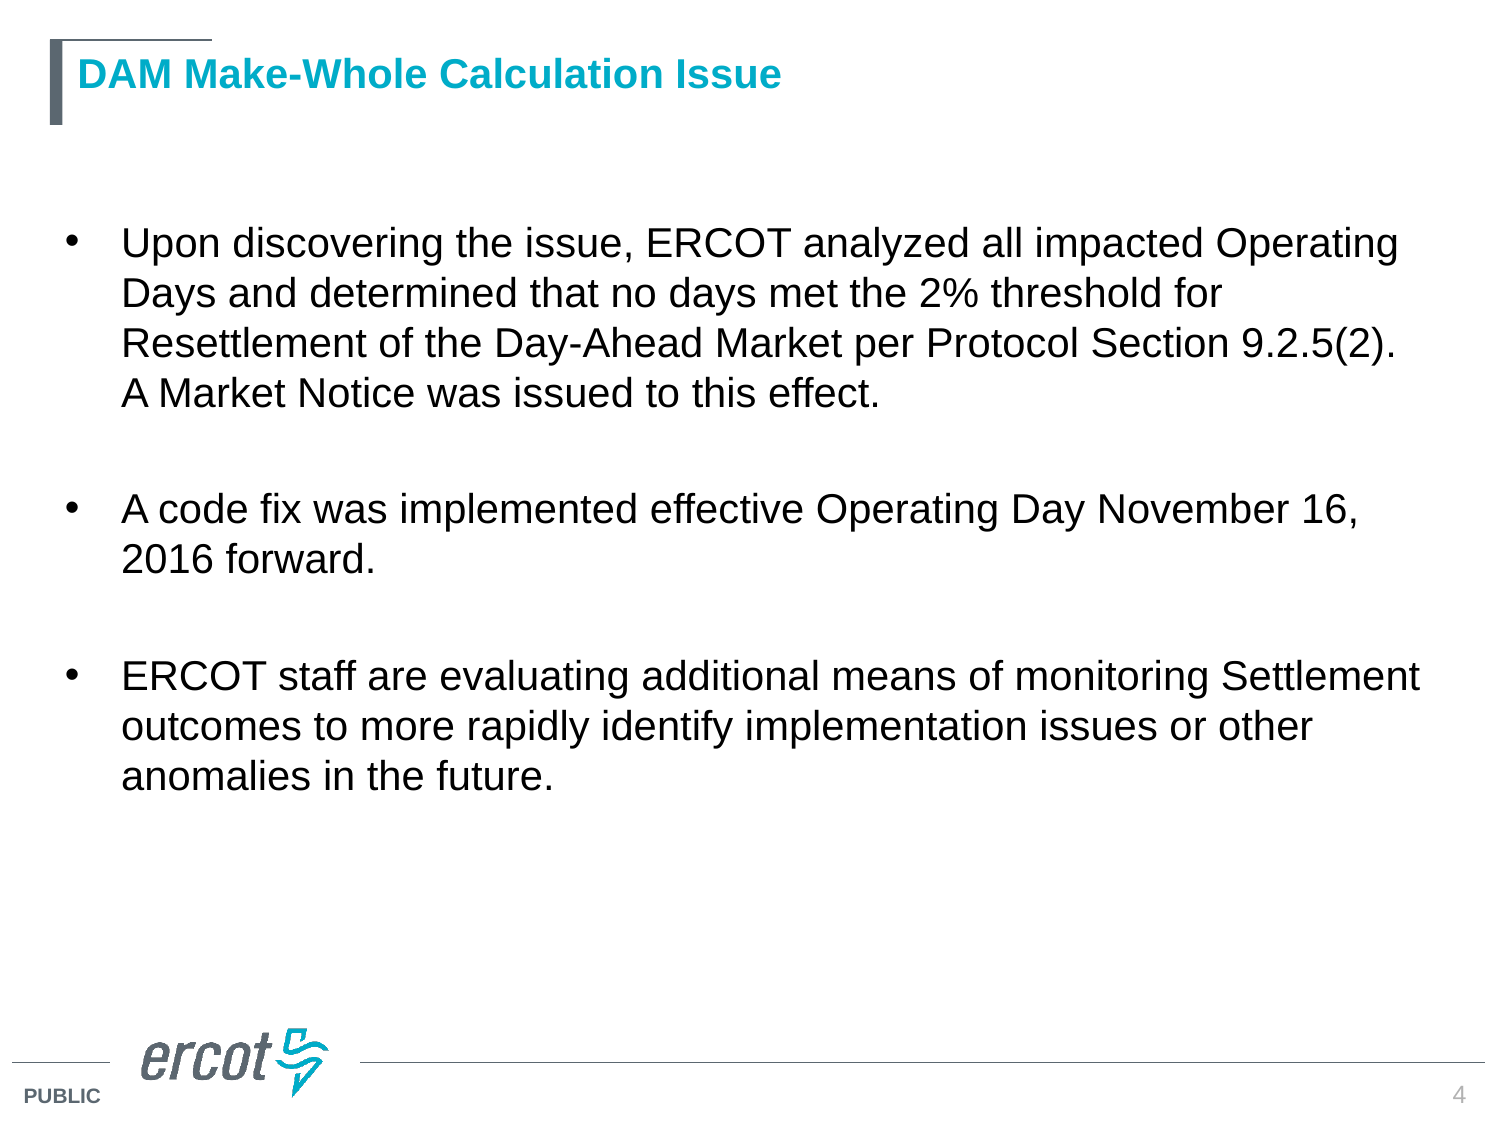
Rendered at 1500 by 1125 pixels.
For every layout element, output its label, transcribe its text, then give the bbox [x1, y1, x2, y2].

picture [137, 1024, 332, 1100]
slide_number 4 [1437, 1076, 1475, 1112]
title DAM Make-Whole Calculation Issue [62, 39, 1450, 158]
list Upon discovering the issue, ERCOT analyzed all impacted Operating Days and determined that no days met the 2% threshold for Resettlement of the Day-Ahead Market per Protocol Section 9.2.5(2). A Market Notice was issued to this effect. A code fix was implemented effective Operating Day November 16, 2016 forward. ERCOT staff are evaluating additional means of monitoring Settlement outcomes to more rapidly identify implementation issues or other anomalies in the future. [50, 208, 1450, 865]
